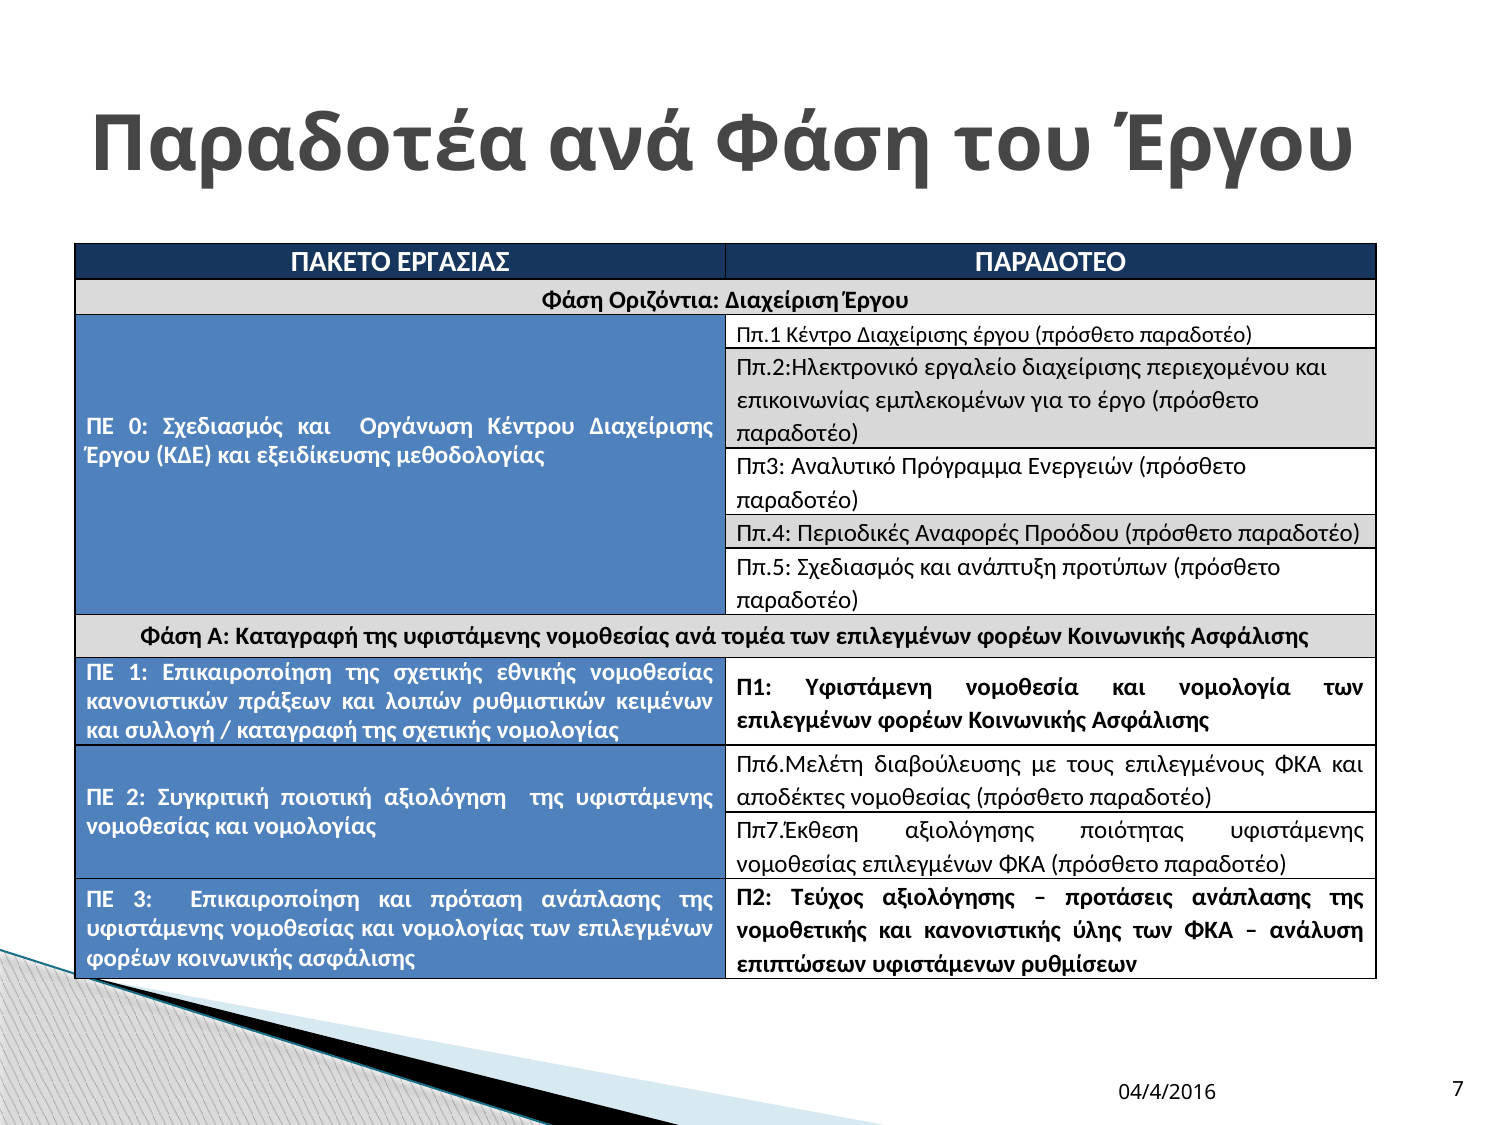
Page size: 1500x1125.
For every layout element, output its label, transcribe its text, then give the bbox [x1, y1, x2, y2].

table_cell ΠΕ 0: Σχεδιασμός και Οργάνωση Κέντρου Διαχείρισης Έργου (ΚΔΕ) και εξειδίκευσης μεθοδολογίας [76, 315, 725, 614]
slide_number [1103, 1051, 1418, 1112]
table_cell Φάση Οριζόντια: Διαχείριση Έργου [76, 280, 1375, 314]
table_cell Ππ7.Έκθεση αξιολόγησης ποιότητας υφιστάμενης νομοθεσίας επιλεγμένων ΦΚΑ (πρόσθετο παραδοτέο) [726, 813, 1375, 878]
table_cell Ππ.4: Περιοδικές Αναφορές Προόδου (πρόσθετο παραδοτέο) [726, 515, 1375, 547]
table_cell Π1: Υφιστάμενη νομοθεσία και νομολογία των επιλεγμένων φορέων Κοινωνικής Ασφάλισης [726, 658, 1375, 744]
table_header ΠΑΡΑΔΟΤΕΟ [726, 244, 1375, 278]
table_cell ΠΕ 1: Επικαιροποίηση της σχετικής εθνικής νομοθεσίας κανονιστικών πράξεων και λοιπών ρυθμιστικών κειμένων και συλλογή / καταγραφή της σχετικής νομολογίας [76, 658, 725, 744]
table_cell ΠΕ 3: Επικαιροποίηση και πρόταση ανάπλασης της υφιστάμενης νομοθεσίας και νομολογίας των επιλεγμένων φορέων κοινωνικής ασφάλισης [76, 879, 725, 978]
slide_number 7 [1418, 1051, 1479, 1112]
table_cell Φάση Α: Καταγραφή της υφιστάμενης νομοθεσίας ανά τομέα των επιλεγμένων φορέων Κοινωνικής Ασφάλισης [76, 615, 1375, 657]
table_cell ΠΕ 2: Συγκριτική ποιοτική αξιολόγηση της υφιστάμενης νομοθεσίας και νομολογίας [76, 746, 725, 878]
table_header ΠΑΚΕΤΟ ΕΡΓΑΣΙΑΣ [76, 244, 725, 278]
table_cell Ππ6.Μελέτη διαβούλευσης με τους επιλεγμένους ΦΚΑ και αποδέκτες νομοθεσίας (πρόσθετο παραδοτέο) [726, 746, 1375, 811]
table_cell Ππ3: Αναλυτικό Πρόγραμμα Ενεργειών (πρόσθετο παραδοτέο) [726, 449, 1375, 514]
table_cell Ππ.5: Σχεδιασμός και ανάπτυξη προτύπων (πρόσθετο παραδοτέο) [726, 549, 1375, 614]
table_cell Ππ.2:Ηλεκτρονικό εργαλείο διαχείρισης περιεχομένου και επικοινωνίας εμπλεκομένων για το έργο (πρόσθετο παραδοτέο) [726, 349, 1375, 447]
title Παραδοτέα ανά Φάση του Έργου [75, 45, 1425, 233]
table_cell Π2: Τεύχος αξιολόγησης – προτάσεις ανάπλασης της νομοθετικής και κανονιστικής ύλης των ΦΚΑ – ανάλυση επιπτώσεων υφιστάμενων ρυθμίσεων [726, 879, 1375, 978]
table_cell Ππ.1 Κέντρο Διαχείρισης έργου (πρόσθετο παραδοτέο) [726, 315, 1375, 347]
